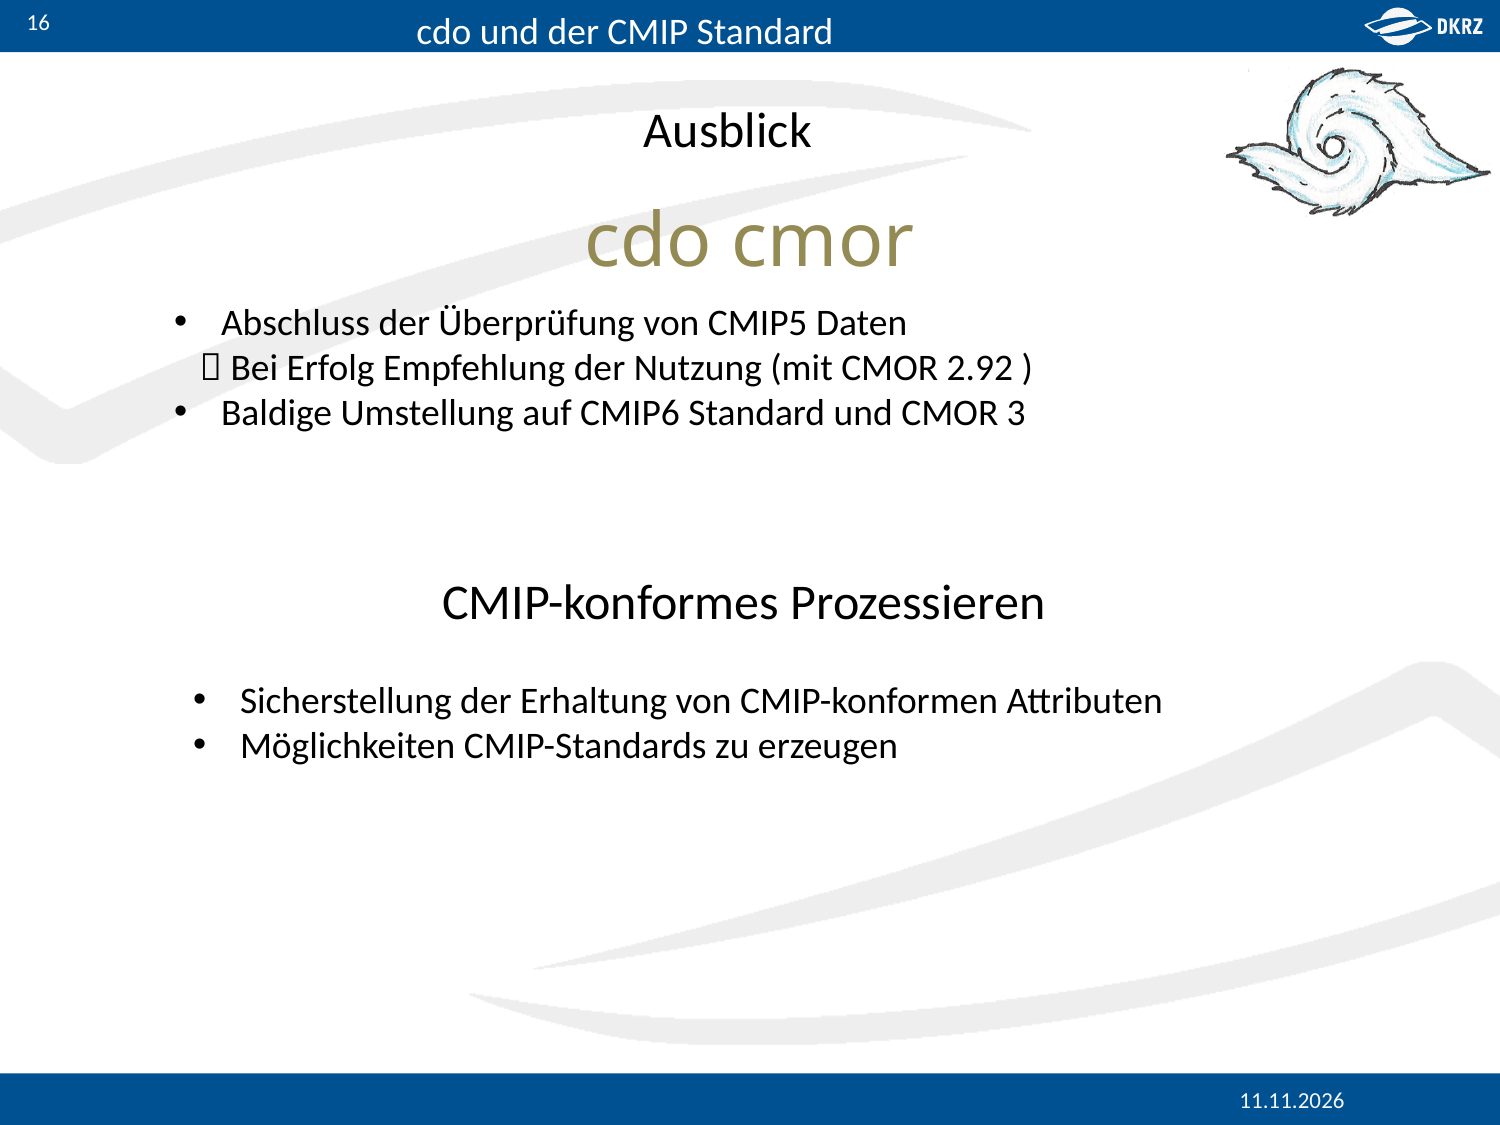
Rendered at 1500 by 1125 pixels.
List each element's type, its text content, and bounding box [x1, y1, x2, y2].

text_box Ausblick [629, 89, 827, 165]
slide_number 16 [1, 0, 65, 53]
picture [0, 80, 1032, 464]
picture [470, 662, 1500, 1044]
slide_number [1187, 1072, 1360, 1125]
text_box cdo cmor [570, 184, 930, 290]
text_box Abschluss der Überprüfung von CMIP5 Daten  Bei Erfolg Empfehlung der Nutzung (mit CMOR 2.92 ) Baldige Umstellung auf CMIP6 Standard und CMOR 3 [159, 290, 1353, 441]
picture [1222, 65, 1492, 223]
text_box CMIP-konformes Prozessieren [427, 562, 1073, 638]
text_box Sicherstellung der Erhaltung von CMIP-konformen Attributen Möglichkeiten CMIP-Standards zu erzeugen [178, 668, 1372, 774]
